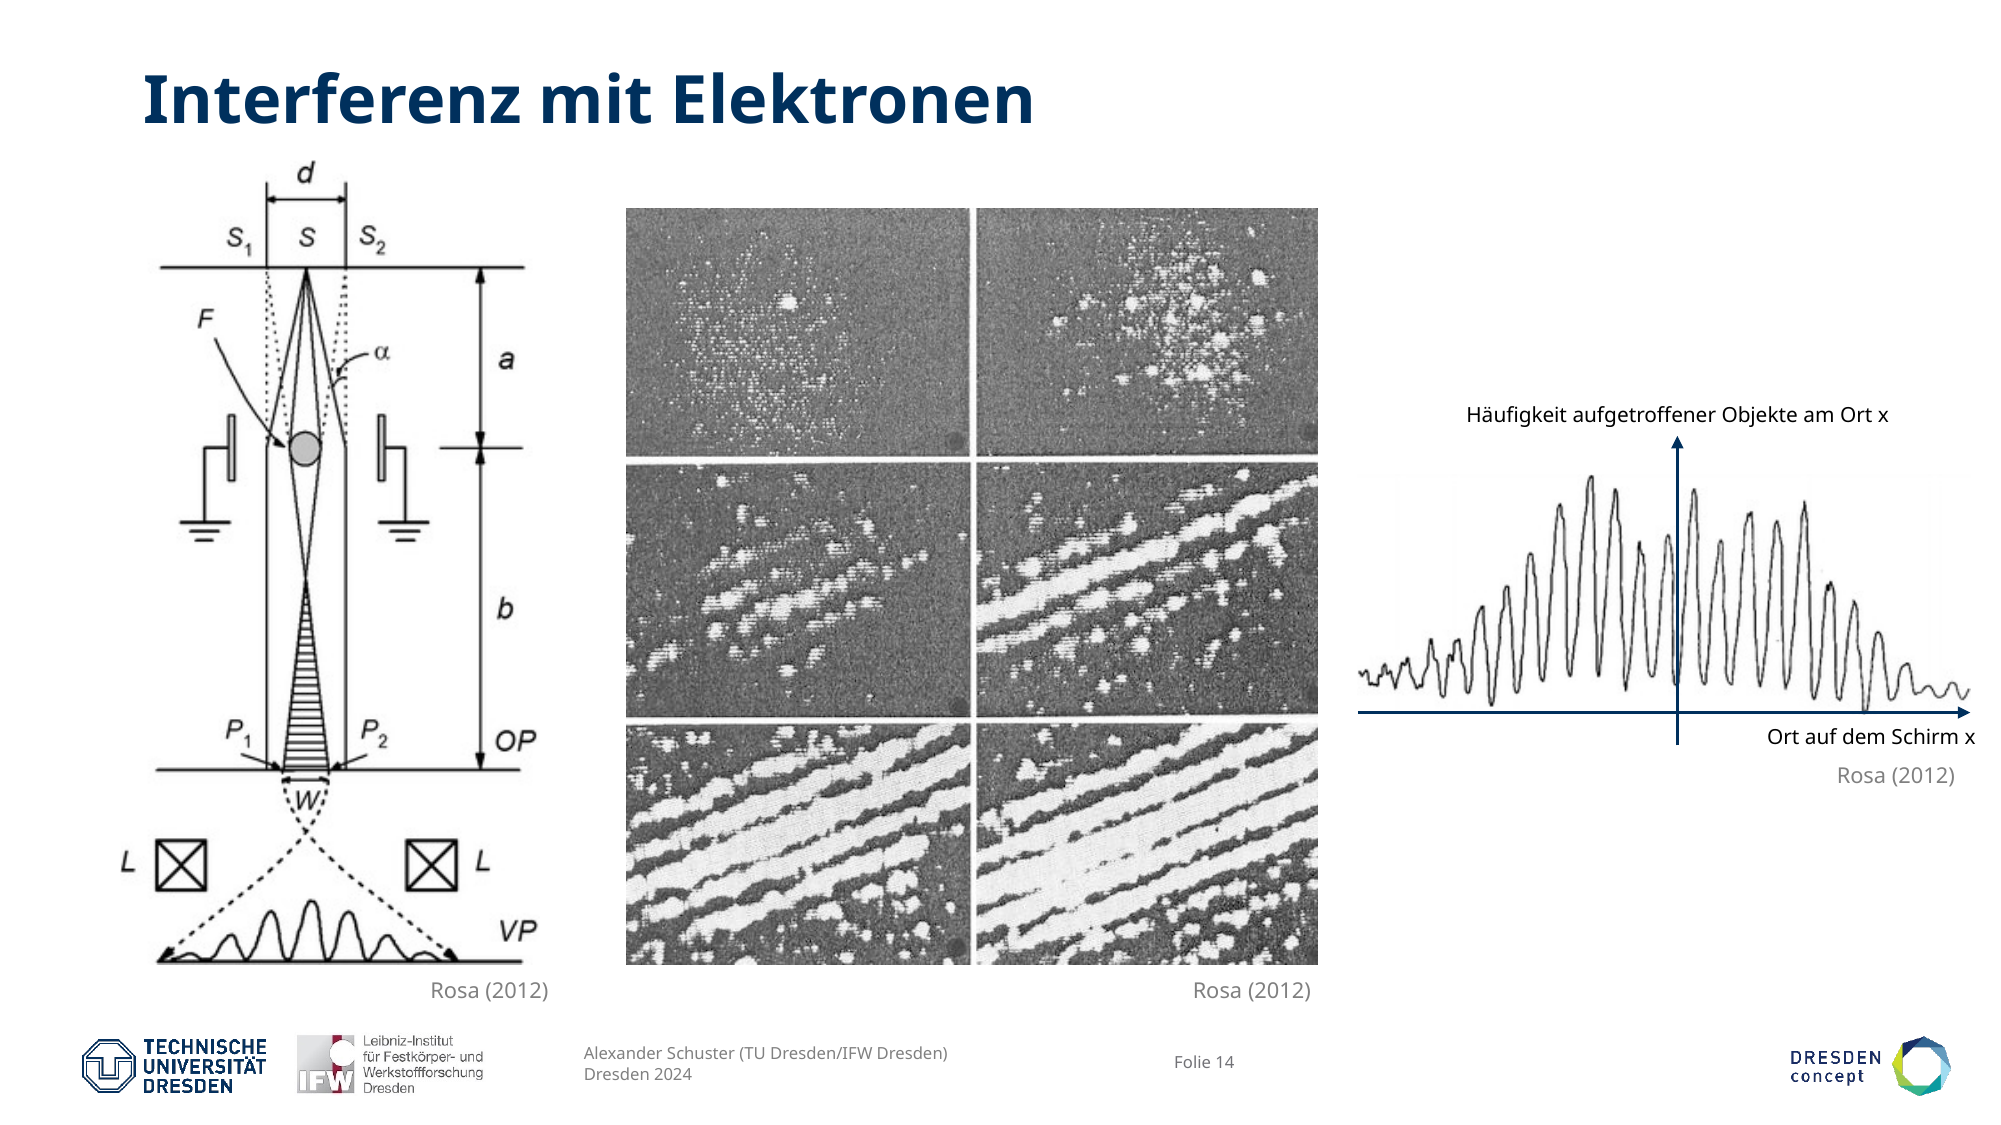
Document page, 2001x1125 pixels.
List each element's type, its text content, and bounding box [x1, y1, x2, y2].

text_box Häufigkeit aufgetroffener Objekte am Ort x [1449, 393, 1906, 434]
picture [82, 1039, 266, 1093]
text_box Rosa (2012) [415, 969, 582, 1011]
picture [1678, 474, 1971, 712]
picture [1791, 1036, 1951, 1096]
text_box Rosa (2012) [1822, 754, 1988, 796]
title Interferenz mit Elektronen [143, 56, 1880, 169]
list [120, 160, 540, 965]
text_box Ort auf dem Schirm x [1752, 716, 1997, 757]
picture [626, 208, 1318, 965]
picture [294, 1032, 486, 1096]
picture [1357, 474, 1677, 712]
text_box Rosa (2012) [1178, 969, 1344, 1011]
